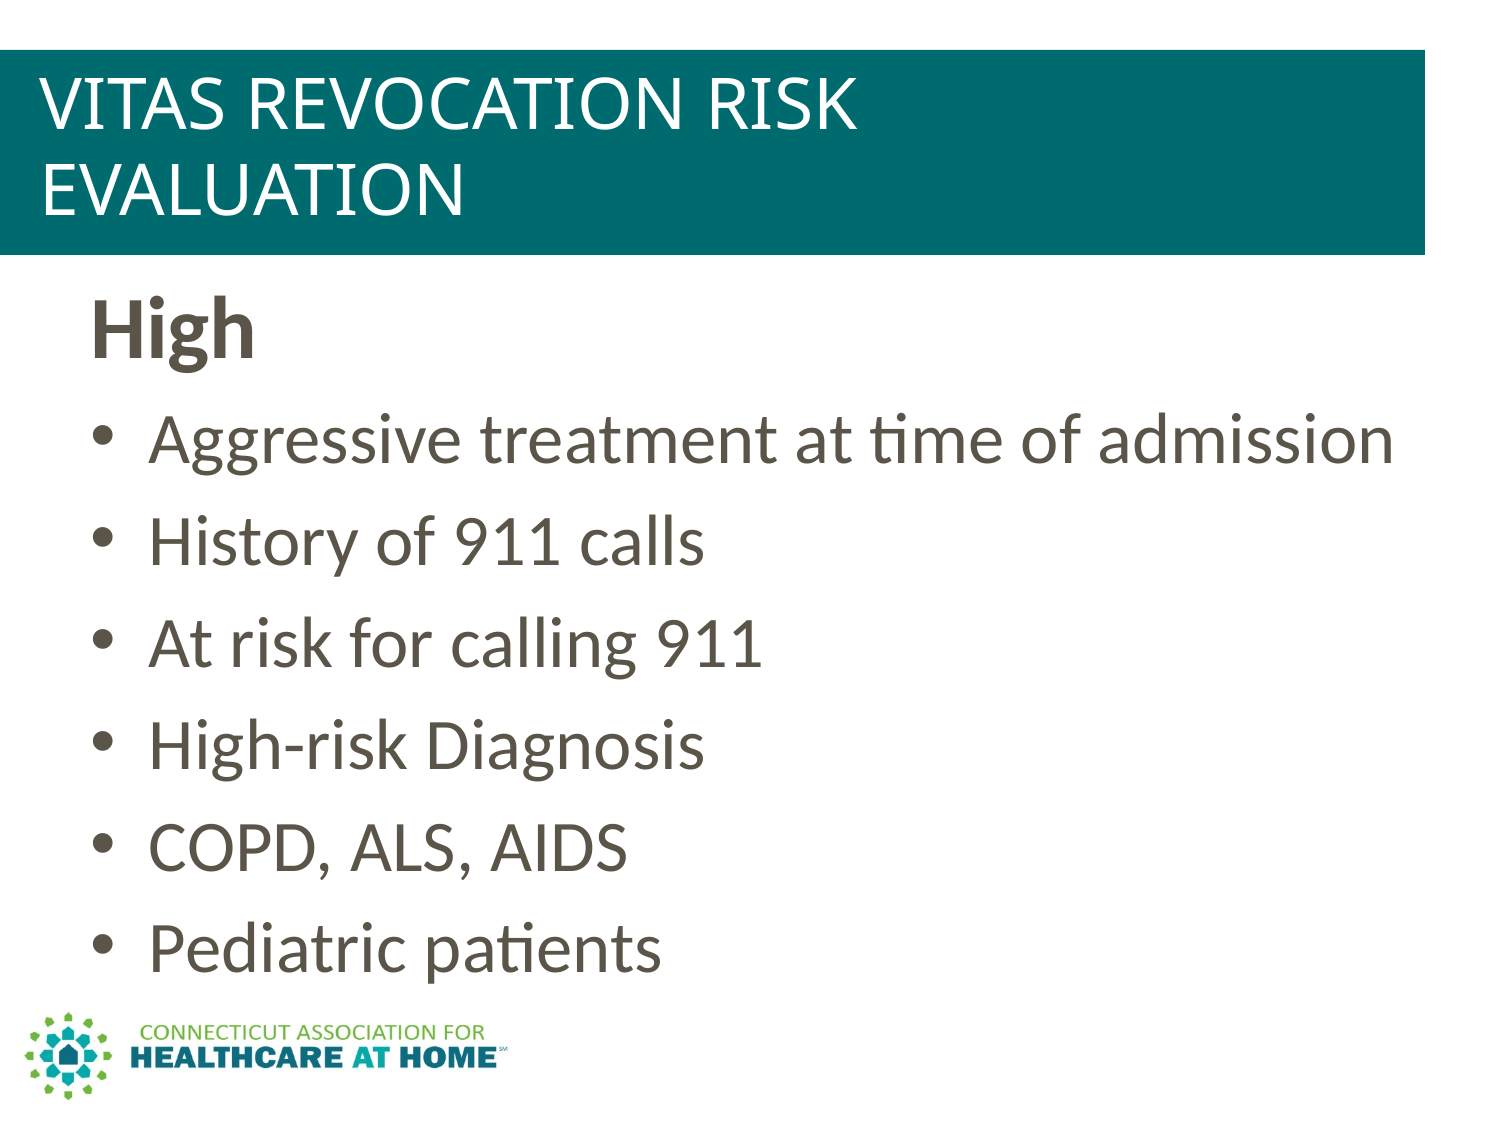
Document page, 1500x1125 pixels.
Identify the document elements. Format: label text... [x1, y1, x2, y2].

title Vitas revocation risk evaluation [24, 50, 1375, 238]
text_box [0, 48, 1427, 257]
picture [24, 1012, 520, 1101]
list High Aggressive treatment at time of admission History of 911 calls At risk for calling 911 High-risk Diagnosis COPD, ALS, AIDS Pediatric patients [75, 262, 1425, 1005]
